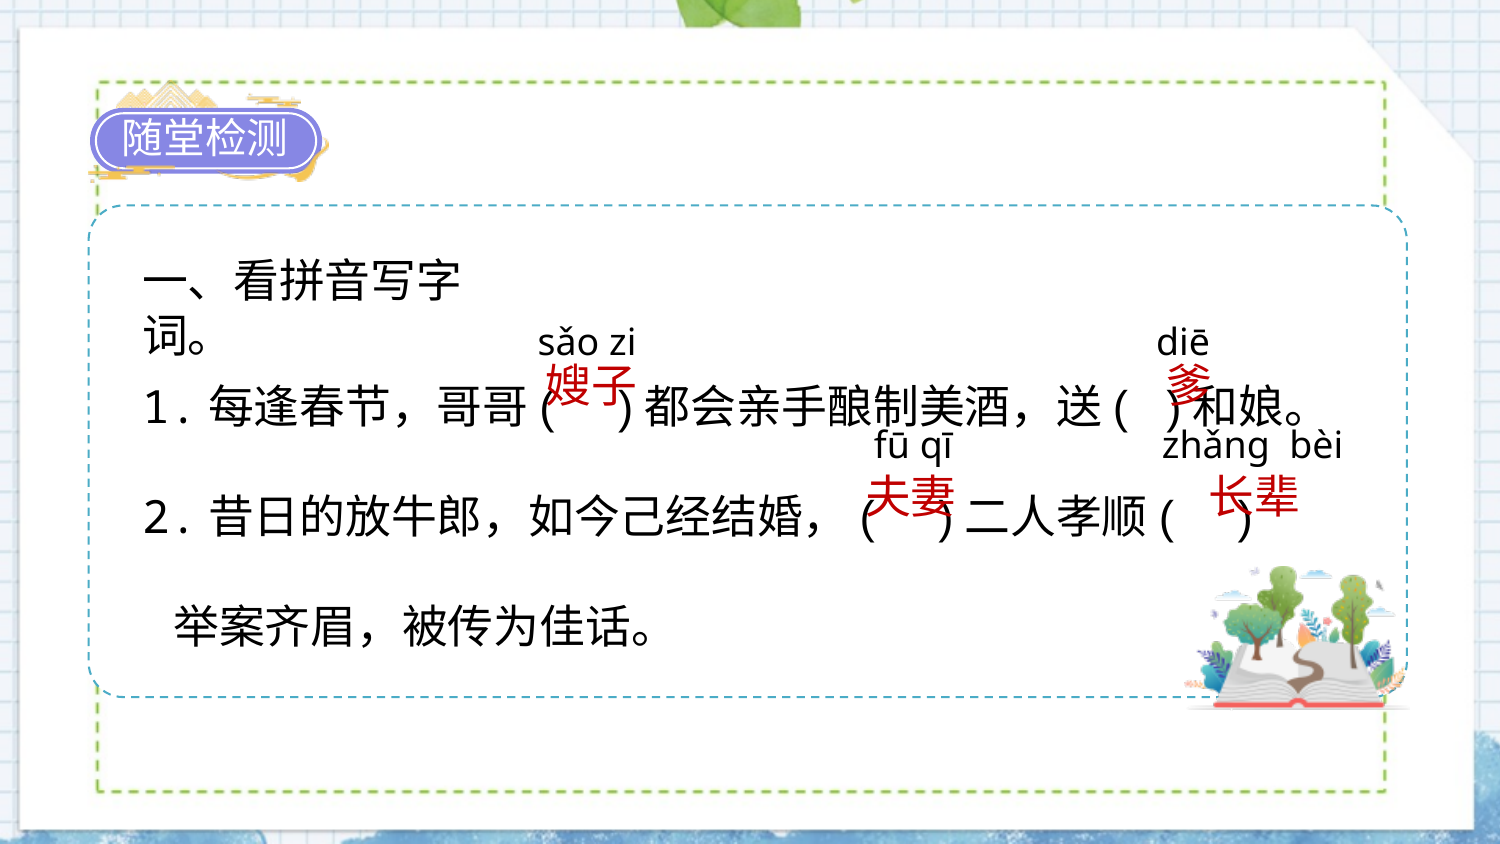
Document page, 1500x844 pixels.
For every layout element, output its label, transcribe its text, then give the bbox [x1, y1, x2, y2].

text_box 夫妻 [850, 460, 993, 531]
text_box sǎo zi [522, 310, 689, 371]
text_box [88, 80, 329, 183]
text_box zhǎng bèi [1147, 414, 1460, 474]
text_box 嫂子 [531, 349, 697, 420]
text_box [87, 204, 1408, 699]
text_box diē [1141, 310, 1260, 371]
text_box fū qī [859, 414, 1037, 474]
text_box 长辈 [1193, 460, 1347, 531]
picture [0, 0, 1500, 844]
text_box 1.每逢春节，哥哥( )都会亲手酿制美酒，送( )和娘。 2.昔日的放牛郎，如今己经结婚，( )二人孝顺( ) 举案齐眉，被传为佳话。 [127, 315, 1473, 660]
text_box 一、看拼音写字词。 [127, 244, 555, 315]
text_box 爹 [1151, 349, 1236, 420]
